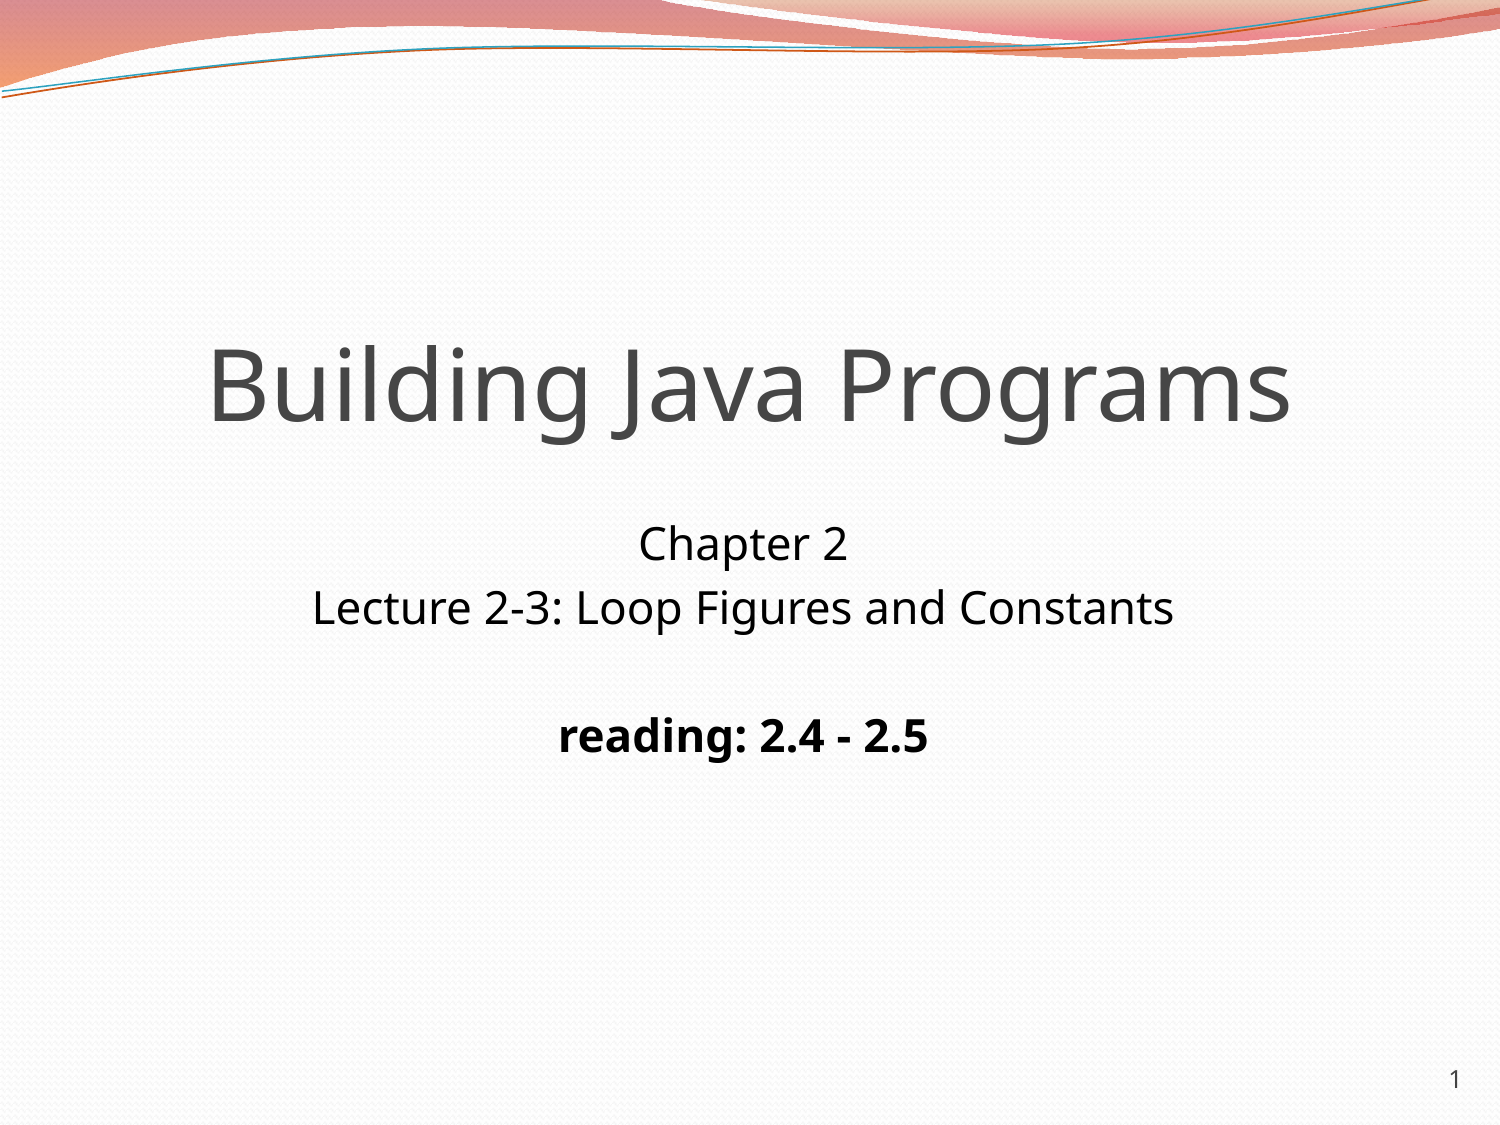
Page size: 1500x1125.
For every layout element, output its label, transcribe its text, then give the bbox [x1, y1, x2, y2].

title Building Java Programs [112, 200, 1388, 442]
subtitle Chapter 2 Lecture 2-3: Loop Figures and Constants reading: 2.4 - 2.5 [100, 507, 1387, 811]
